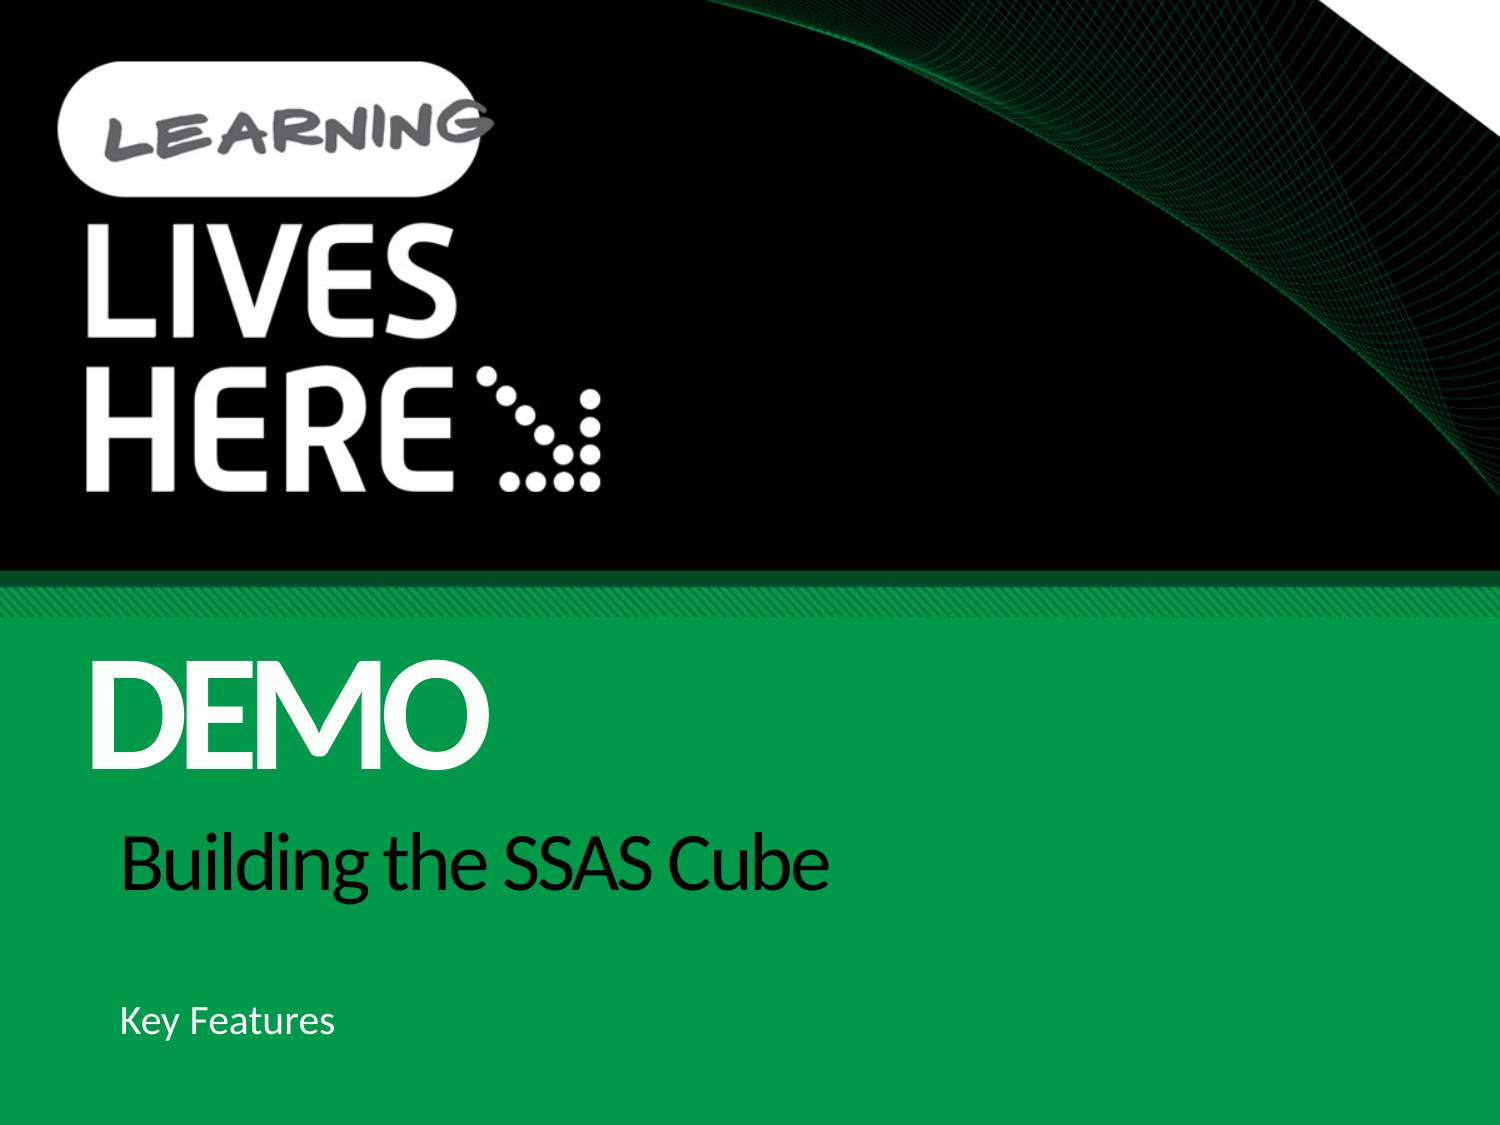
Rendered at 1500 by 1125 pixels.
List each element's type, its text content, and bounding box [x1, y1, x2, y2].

list DEMO [83, 625, 1344, 800]
title Building the SSAS Cube [119, 818, 1375, 943]
picture [0, 0, 1500, 1125]
subtitle Key Features [119, 998, 1236, 1075]
